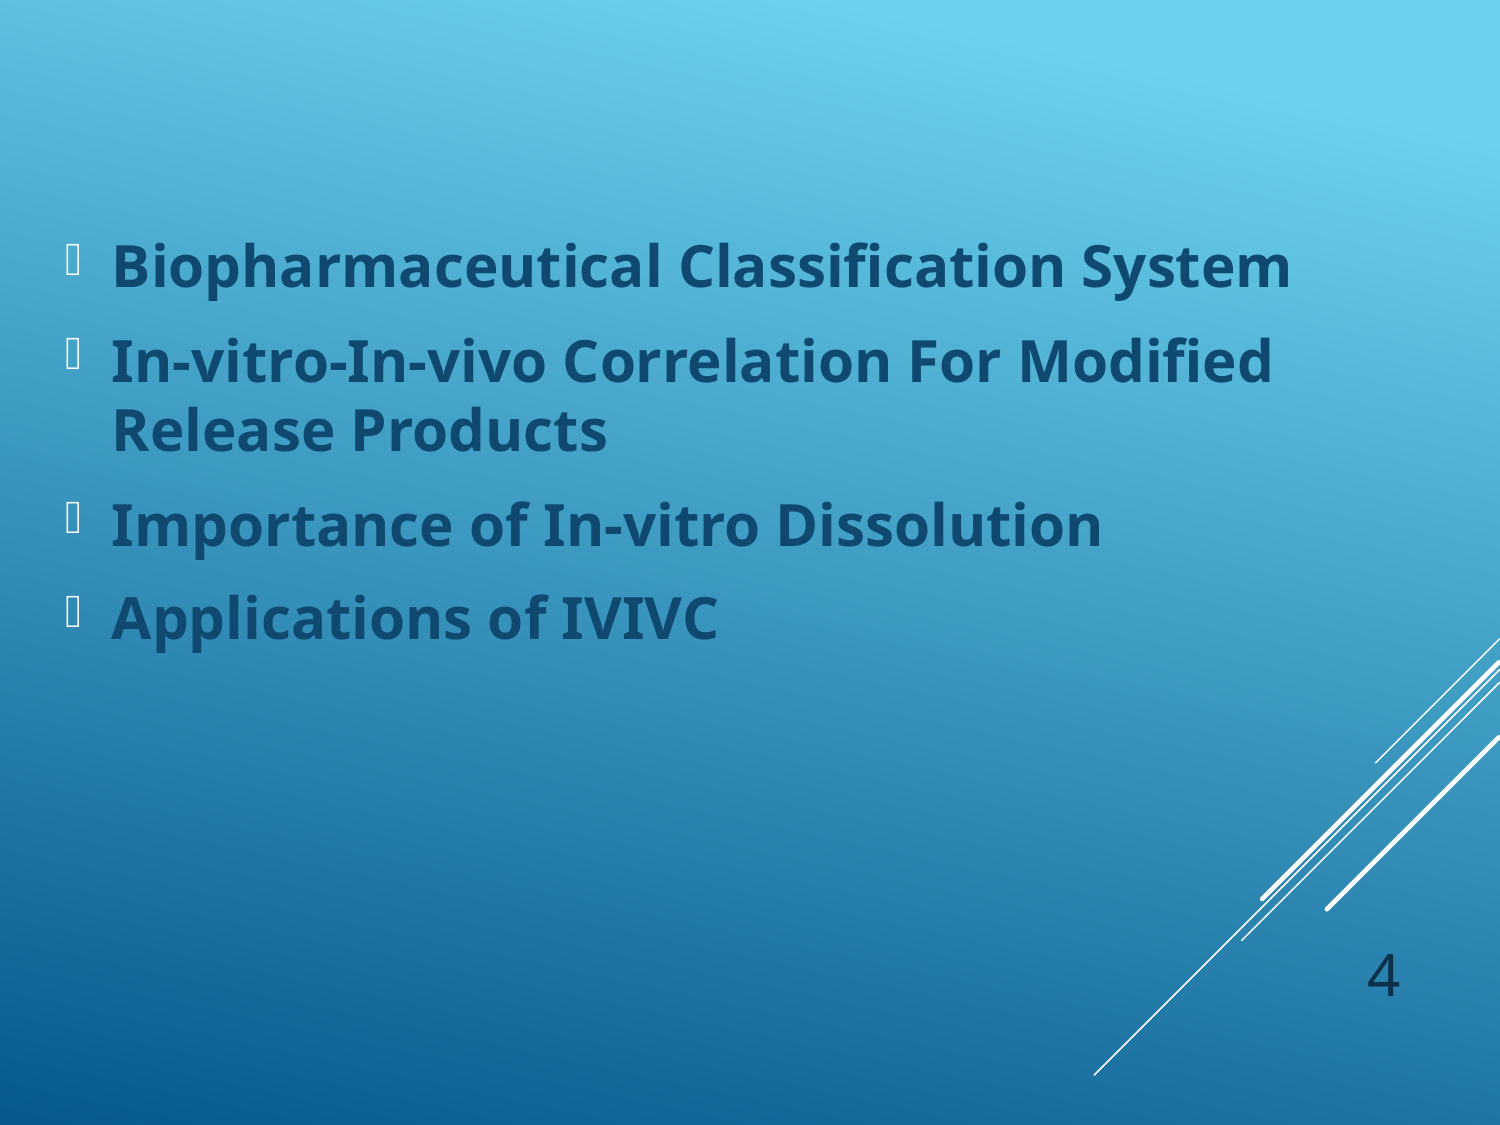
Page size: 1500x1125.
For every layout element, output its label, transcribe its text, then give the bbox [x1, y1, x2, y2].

list Biopharmaceutical Classification System In-vitro-In-vivo Correlation For Modified Release Products Importance of In-vitro Dissolution Applications of IVIVC [50, 38, 1438, 914]
slide_number 4 [1275, 915, 1416, 1025]
